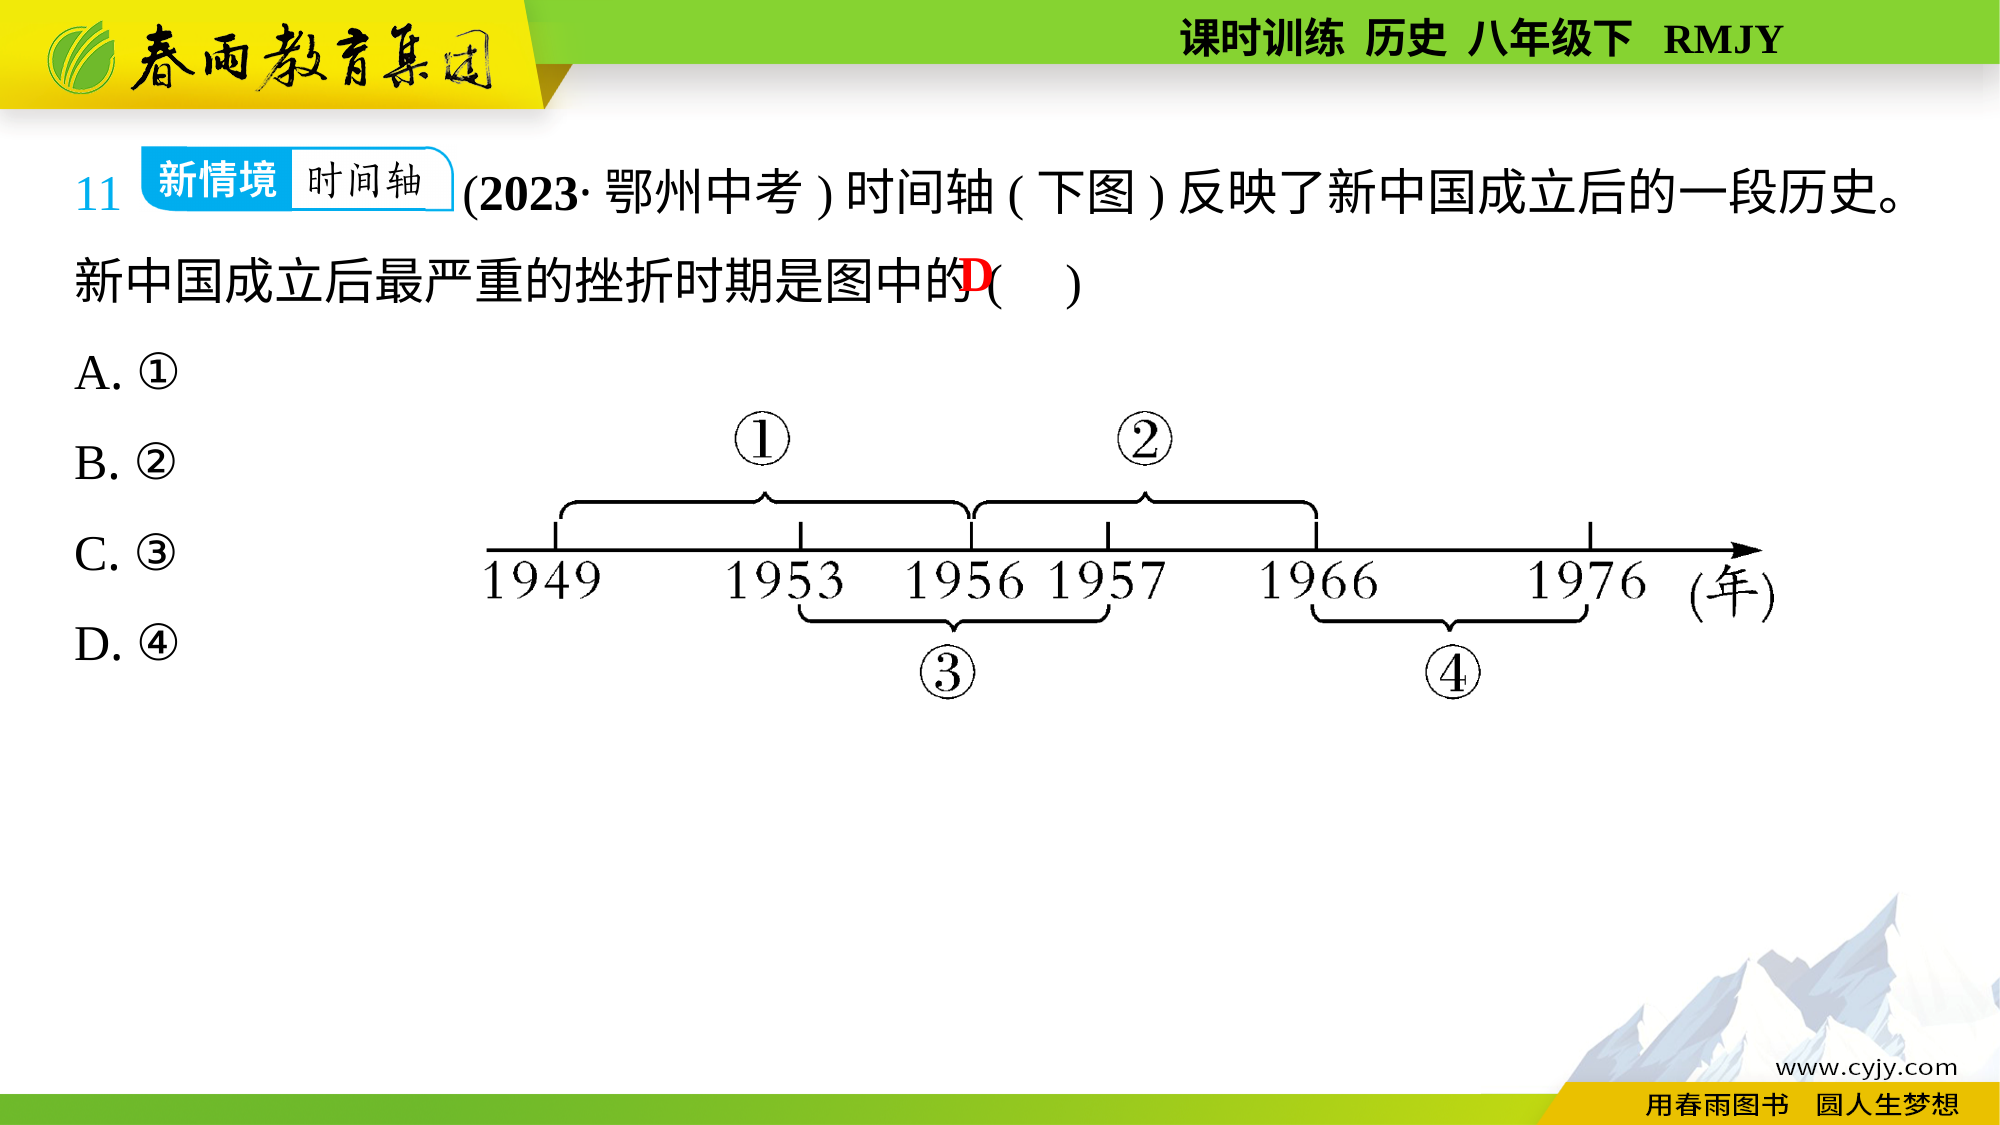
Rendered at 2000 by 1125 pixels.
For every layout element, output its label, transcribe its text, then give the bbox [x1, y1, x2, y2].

picture [0, 0, 2000, 1125]
list 11 (2023·鄂州中考)时间轴(下图)反映了新中国成立后的一段历史。新中国成立后最严重的挫折时期是图中的( ) A. ① B. ② C. ③ D. ④ [59, 122, 1944, 683]
text_box D [943, 234, 1010, 310]
